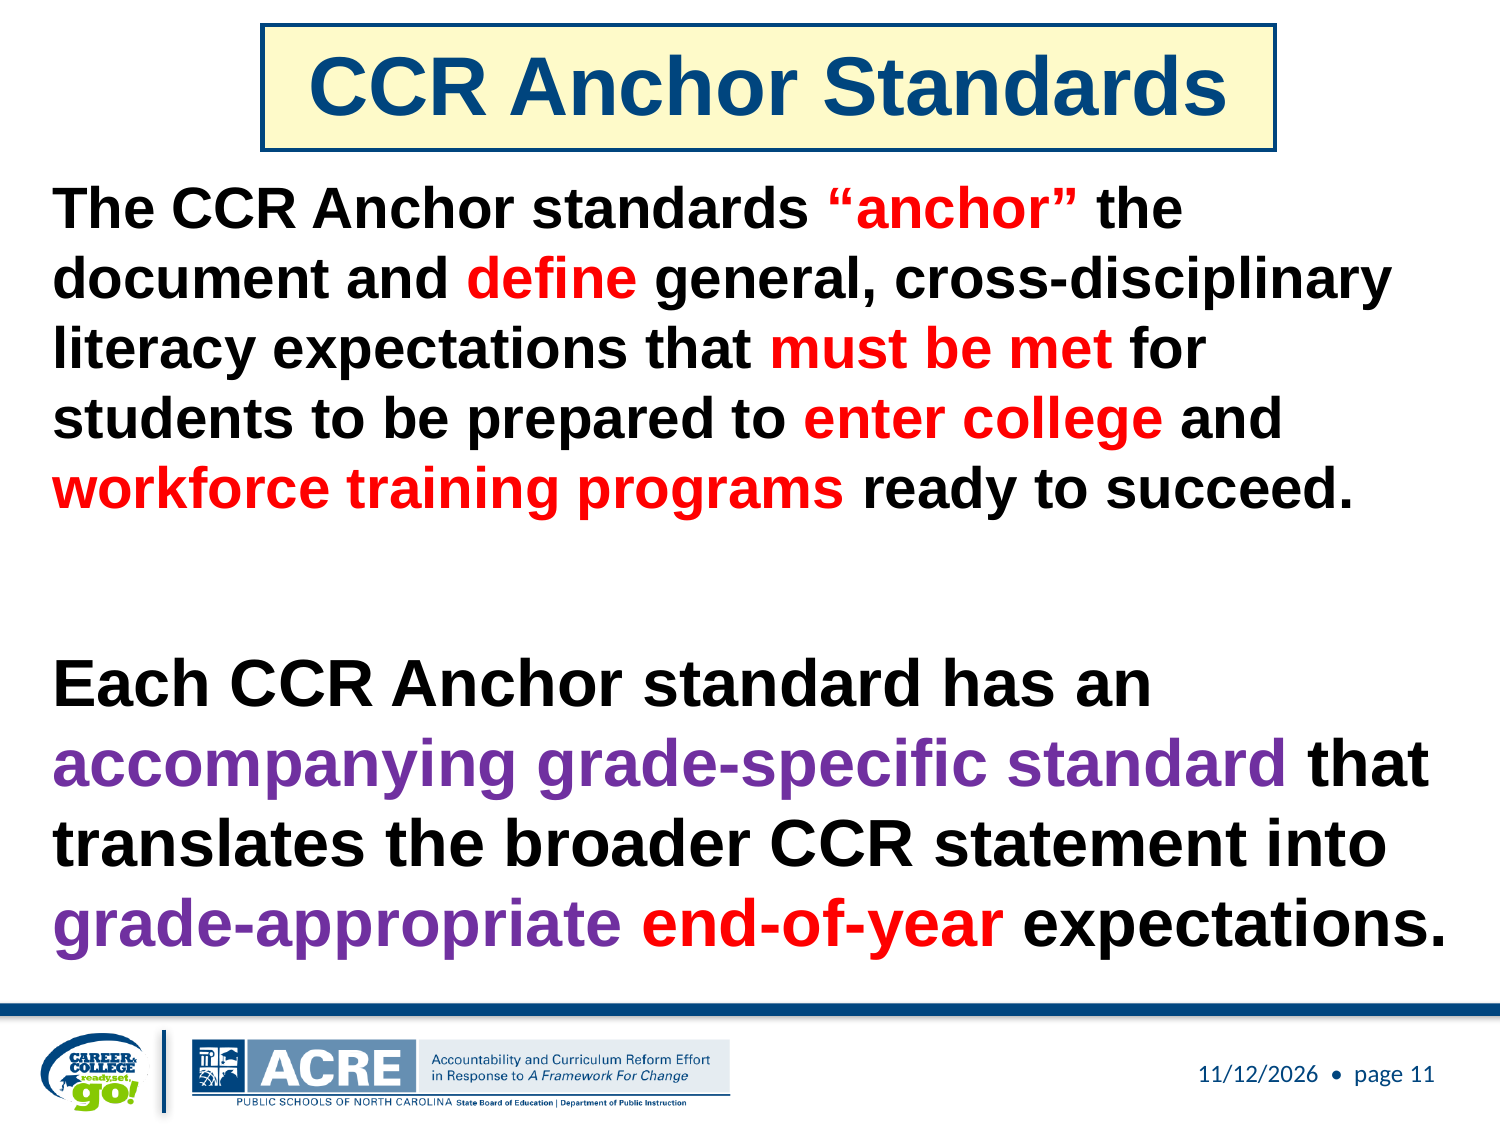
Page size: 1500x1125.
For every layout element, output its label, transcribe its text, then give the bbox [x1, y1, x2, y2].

picture [37, 1029, 152, 1115]
text_box The CCR Anchor standards “anchor” the document and define general, cross-disciplinary literacy expectations that must be met for students to be prepared to enter college and workforce training programs ready to succeed. Each CCR Anchor standard has an accompanying grade-specific standard that translates the broader CCR statement into grade-appropriate end-of-year expectations. [37, 162, 1475, 967]
picture [174, 1017, 744, 1125]
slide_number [1137, 1042, 1450, 1103]
title CCR Anchor Standards [262, 24, 1276, 151]
